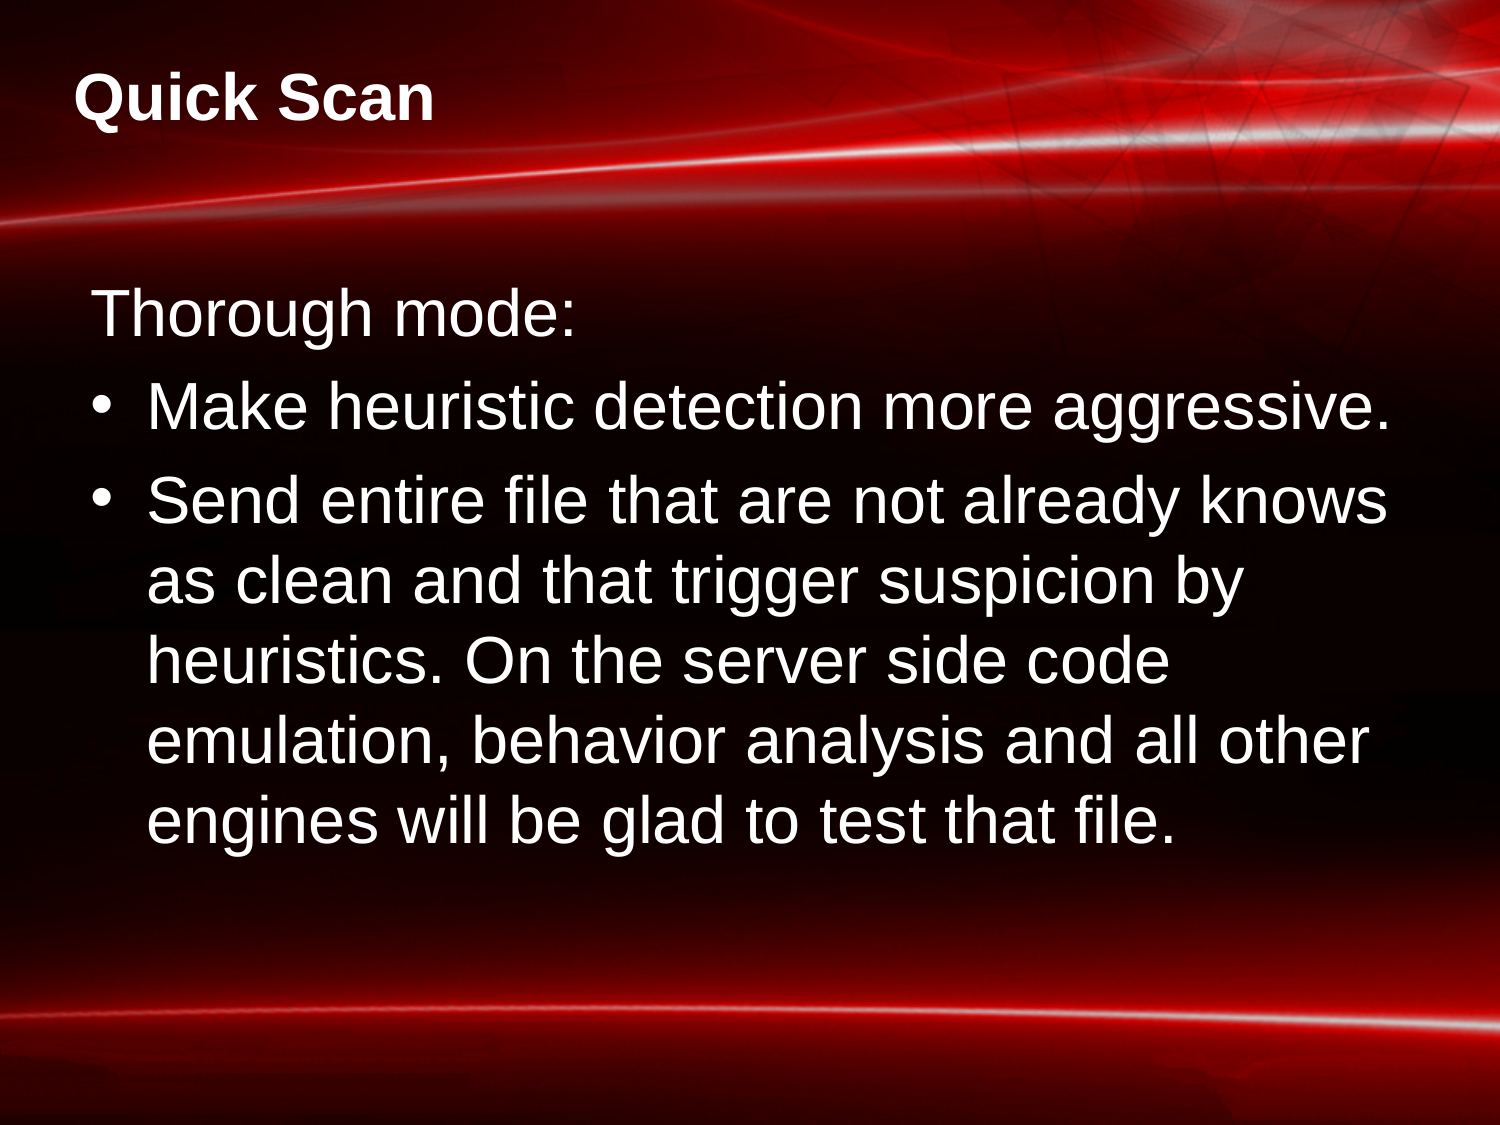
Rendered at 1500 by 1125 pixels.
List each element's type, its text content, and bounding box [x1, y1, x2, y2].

picture [0, 0, 1500, 1125]
list Thorough mode: Make heuristic detection more aggressive. Send entire file that are not already knows as clean and that trigger suspicion by heuristics. On the server side code emulation, behavior analysis and all other engines will be glad to test that file. [74, 262, 1426, 1006]
title Quick Scan [58, 0, 1409, 188]
